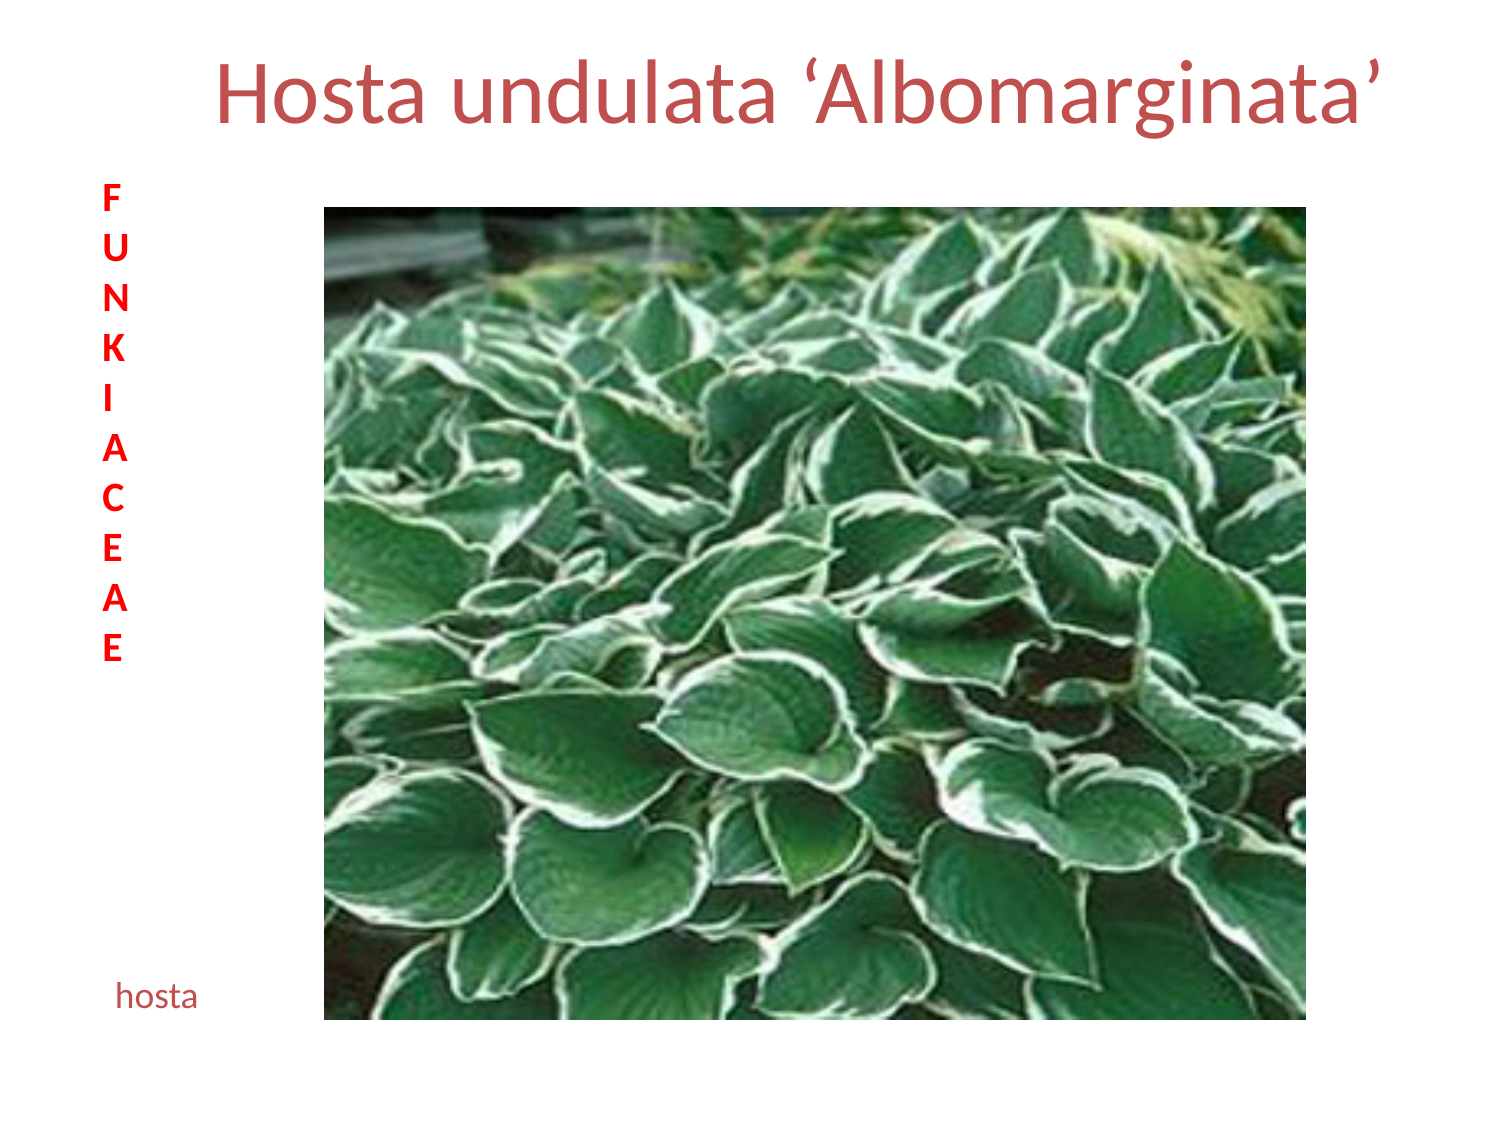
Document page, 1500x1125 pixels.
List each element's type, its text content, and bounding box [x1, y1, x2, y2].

picture [324, 207, 1306, 1020]
text_box Hosta undulata ‘Albomarginata’ [199, 24, 1475, 213]
text_box FUNKIACEAE [87, 162, 150, 678]
text_box hosta [100, 964, 321, 1024]
